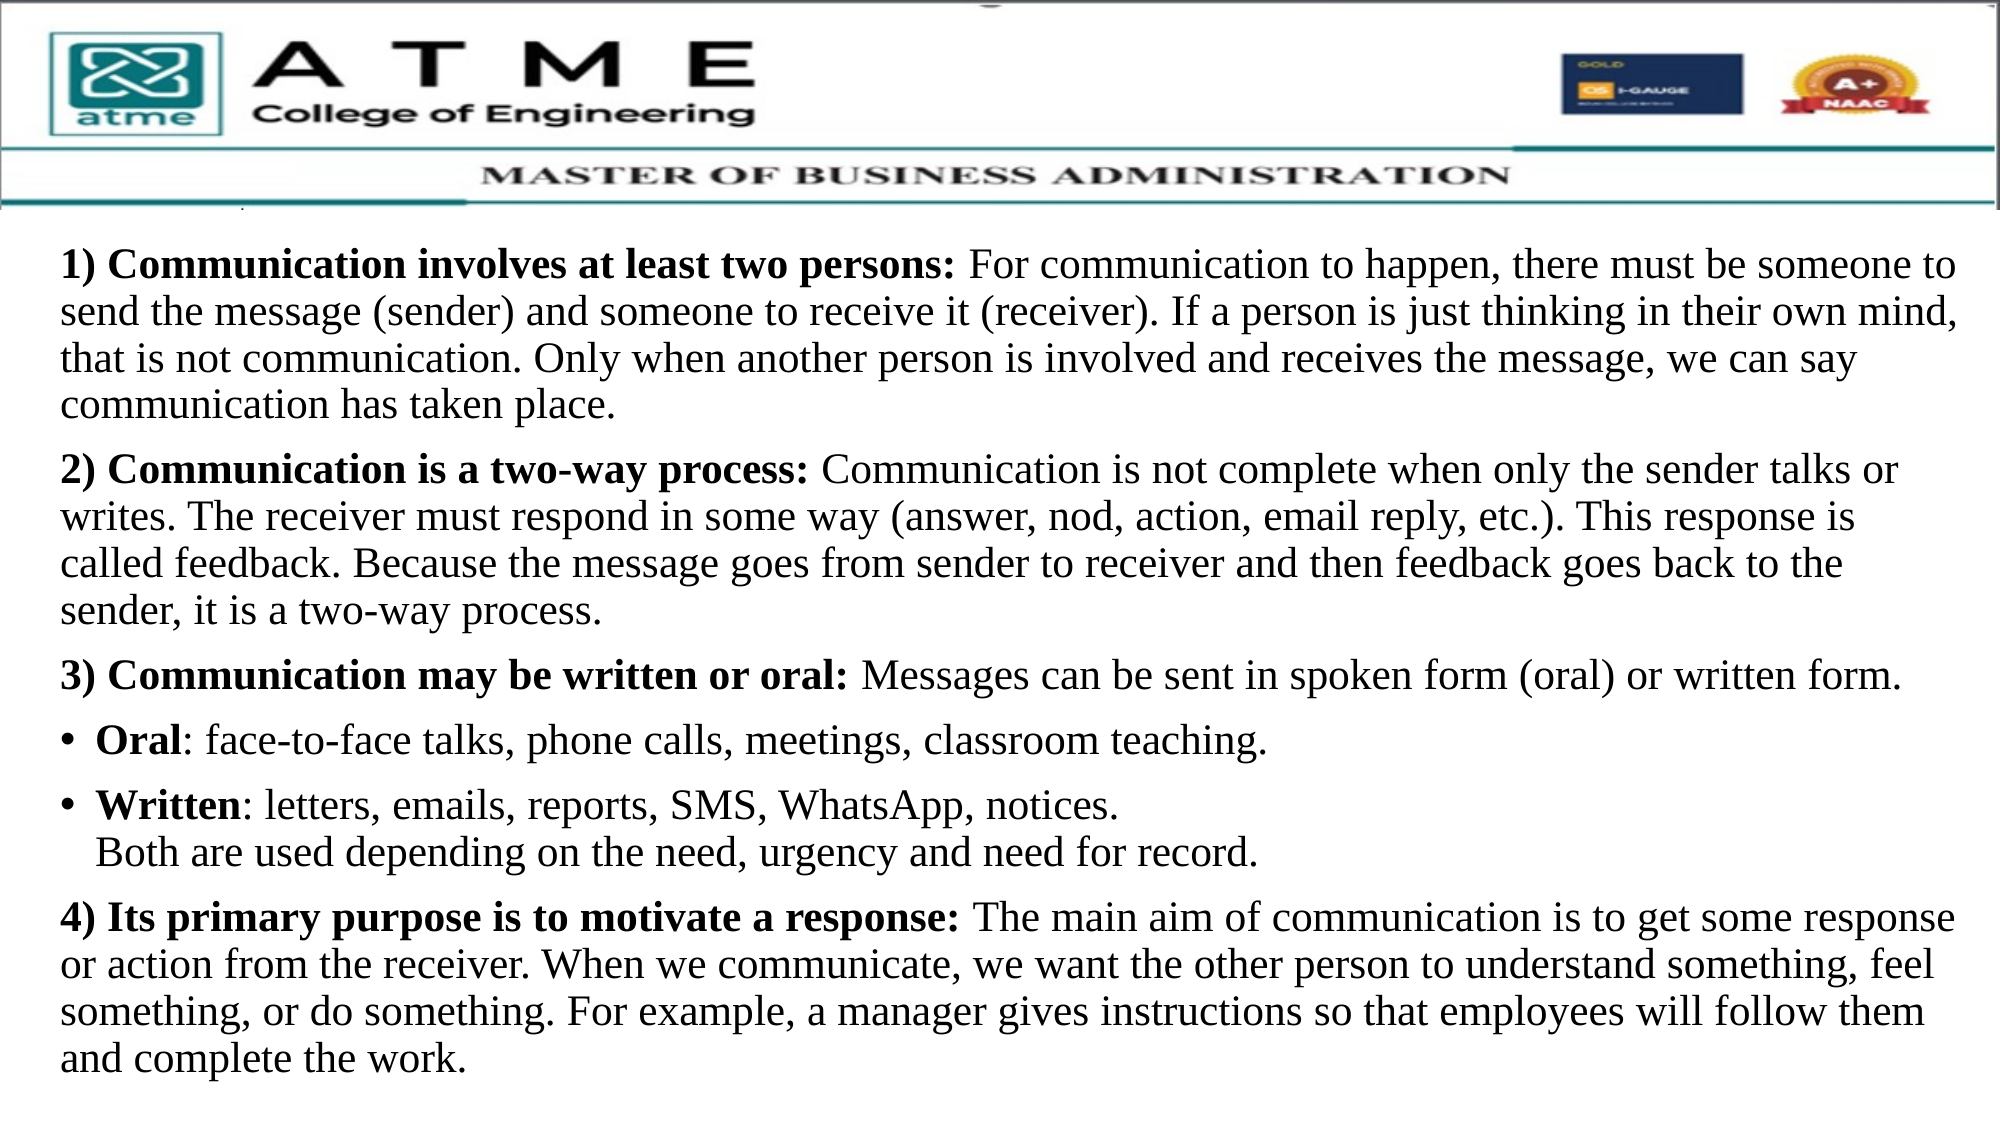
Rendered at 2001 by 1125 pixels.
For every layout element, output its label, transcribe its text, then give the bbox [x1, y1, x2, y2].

picture [0, 0, 2000, 210]
list 1) Communication involves at least two persons: For communication to happen, there must be someone to send the message (sender) and someone to receive it (receiver). If a person is just thinking in their own mind, that is not communication. Only when another person is involved and receives the message, we can say communication has taken place. 2) Communication is a two-way process: Communication is not complete when only the sender talks or writes. The receiver must respond in some way (answer, nod, action, email reply, etc.). This response is called feedback. Because the message goes from sender to receiver and then feedback goes back to the sender, it is a two-way process. 3) Communication may be written or oral: Messages can be sent in spoken form (oral) or written form. Oral: face-to-face talks, phone calls, meetings, classroom teaching. Written: letters, emails, reports, SMS, WhatsApp, notices. Both are used depending on the need, urgency and need for record. 4) Its primary purpose is to motivate a response: The main aim of communication is to get some response or action from the receiver. When we communicate, we want the other person to understand something, feel something, or do something. For example, a manager gives instructions so that employees will follow them and complete the work. [45, 233, 1985, 1102]
